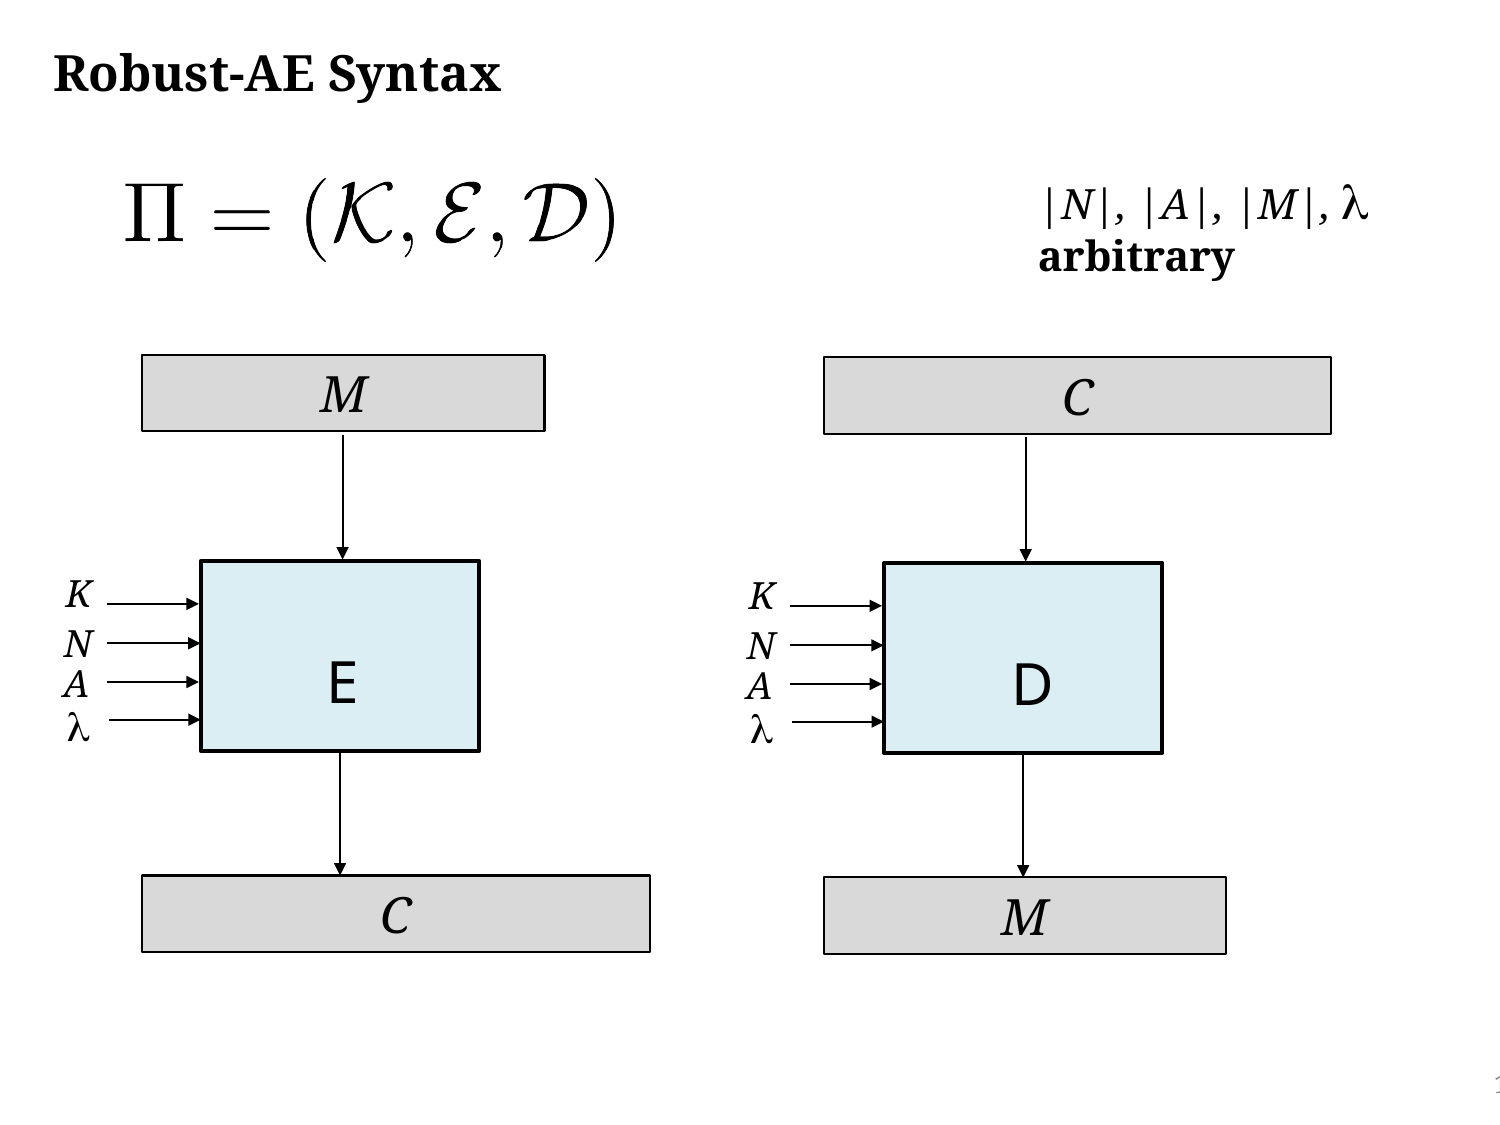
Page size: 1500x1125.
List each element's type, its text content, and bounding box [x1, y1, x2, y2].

text_box l [52, 691, 105, 757]
text_box C [822, 355, 1333, 436]
text_box A [731, 654, 788, 715]
text_box D [996, 639, 1069, 725]
text_box N [48, 612, 108, 673]
text_box E [311, 637, 374, 723]
text_box l [735, 694, 788, 759]
text_box K [50, 563, 107, 612]
text_box M [140, 353, 547, 433]
text_box N [732, 614, 791, 675]
picture [125, 177, 614, 262]
text_box [199, 559, 481, 753]
text_box K [734, 565, 791, 614]
text_box |N|, |A|, |M|, l arbitrary [1023, 162, 1425, 287]
text_box M [822, 875, 1228, 956]
text_box [882, 561, 1164, 755]
text_box A [48, 652, 105, 713]
text_box Robust-AE Syntax [38, 34, 517, 109]
text_box C [140, 873, 652, 954]
